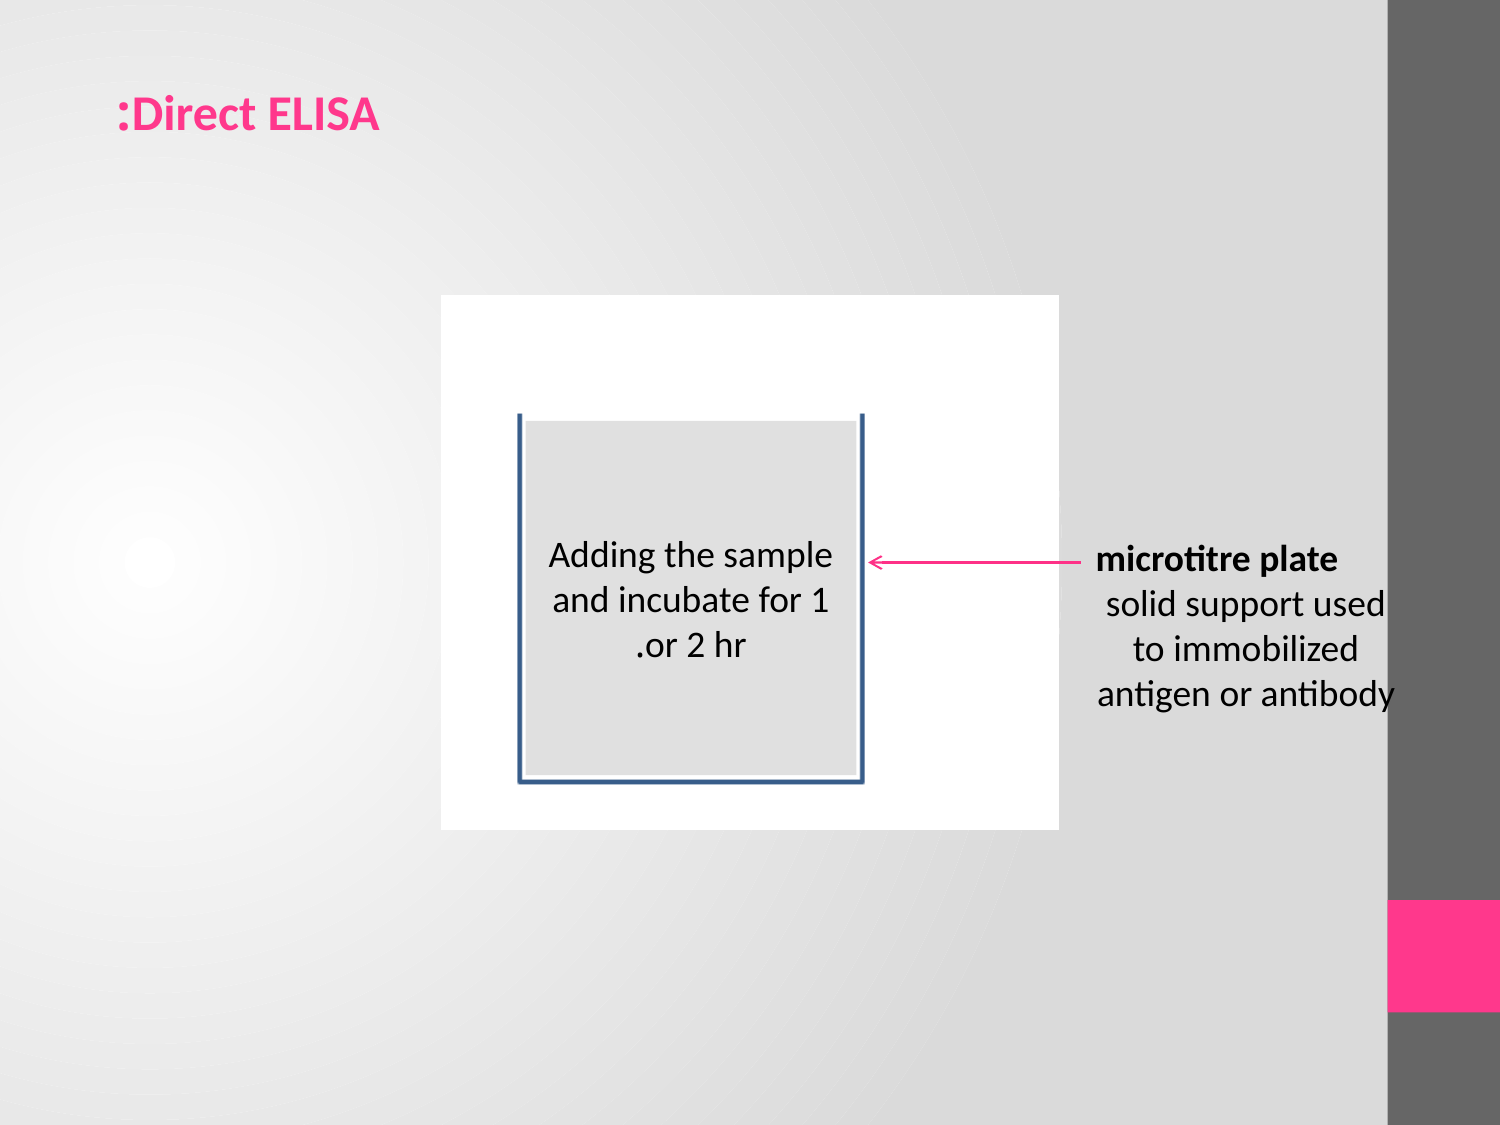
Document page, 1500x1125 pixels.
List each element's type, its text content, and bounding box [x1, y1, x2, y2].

picture [440, 294, 1060, 831]
text_box microtitre plate solid support used to immobilized antigen or antibody [1080, 527, 1412, 767]
text_box Direct ELISA: [100, 73, 395, 148]
